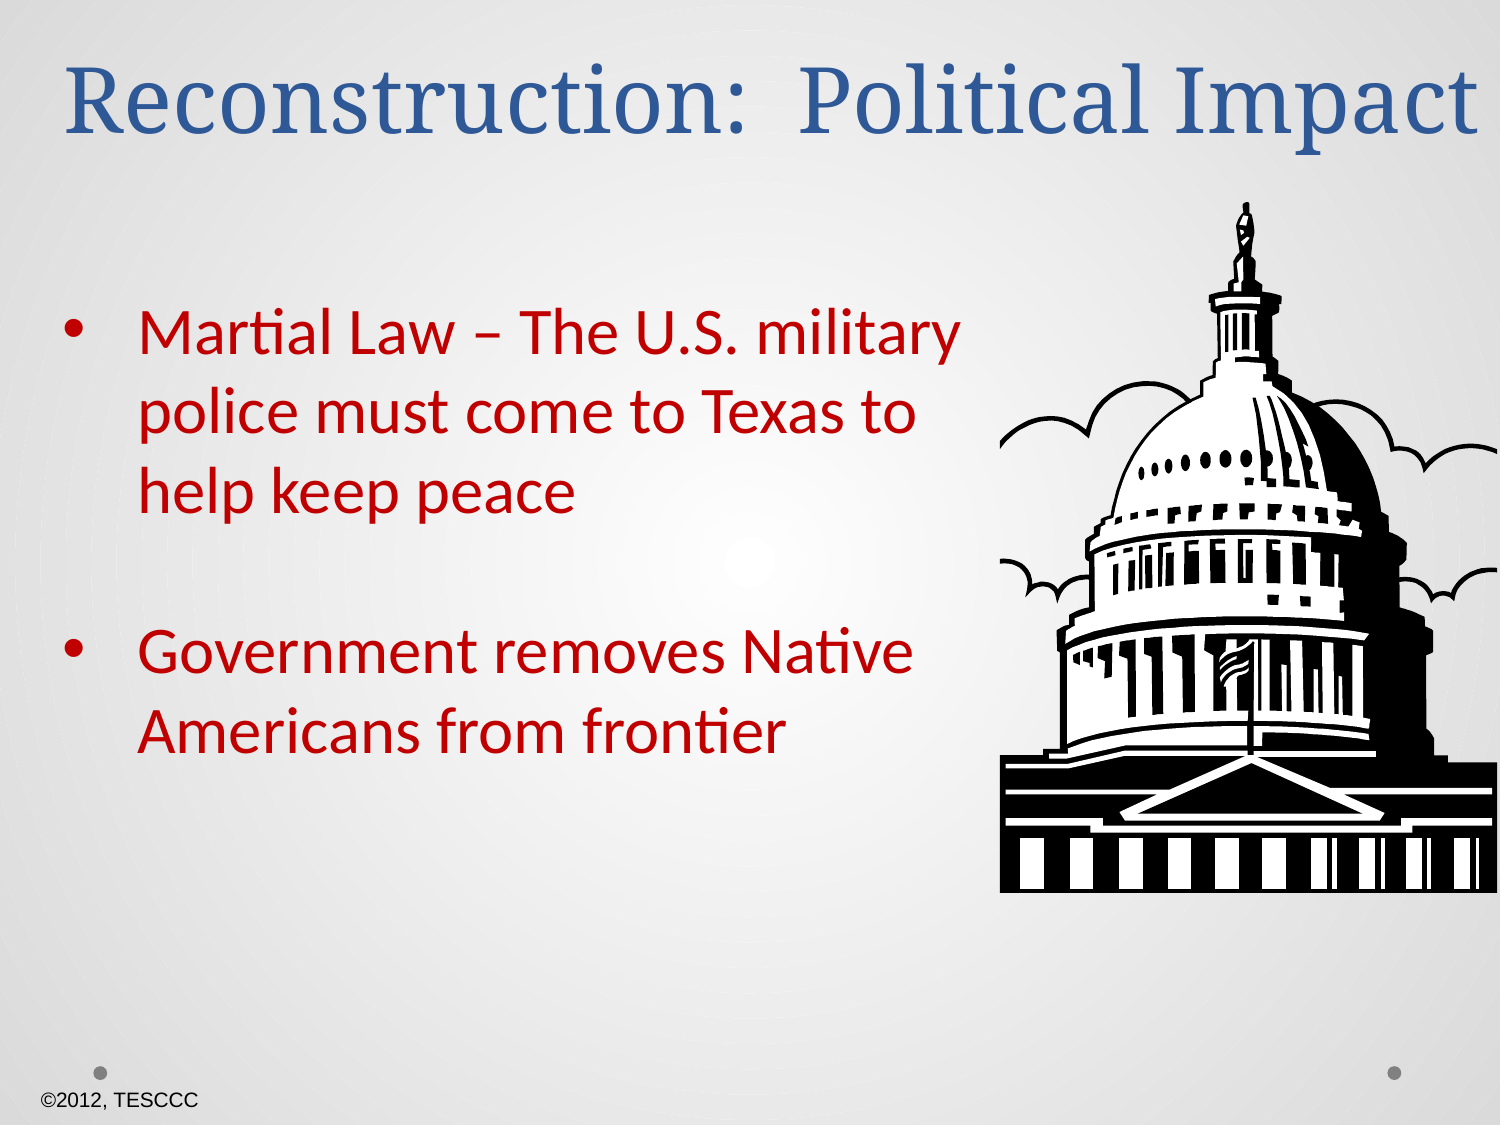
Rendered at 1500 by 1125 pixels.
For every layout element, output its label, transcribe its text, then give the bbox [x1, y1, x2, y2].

picture [999, 199, 1498, 894]
text_box Martial Law – The U.S. military police must come to Texas to help keep peace Government removes Native Americans from frontier [47, 199, 998, 855]
title Reconstruction: Political Impact [47, 12, 1498, 159]
text_box ©2012, TESCCC [26, 1079, 364, 1119]
